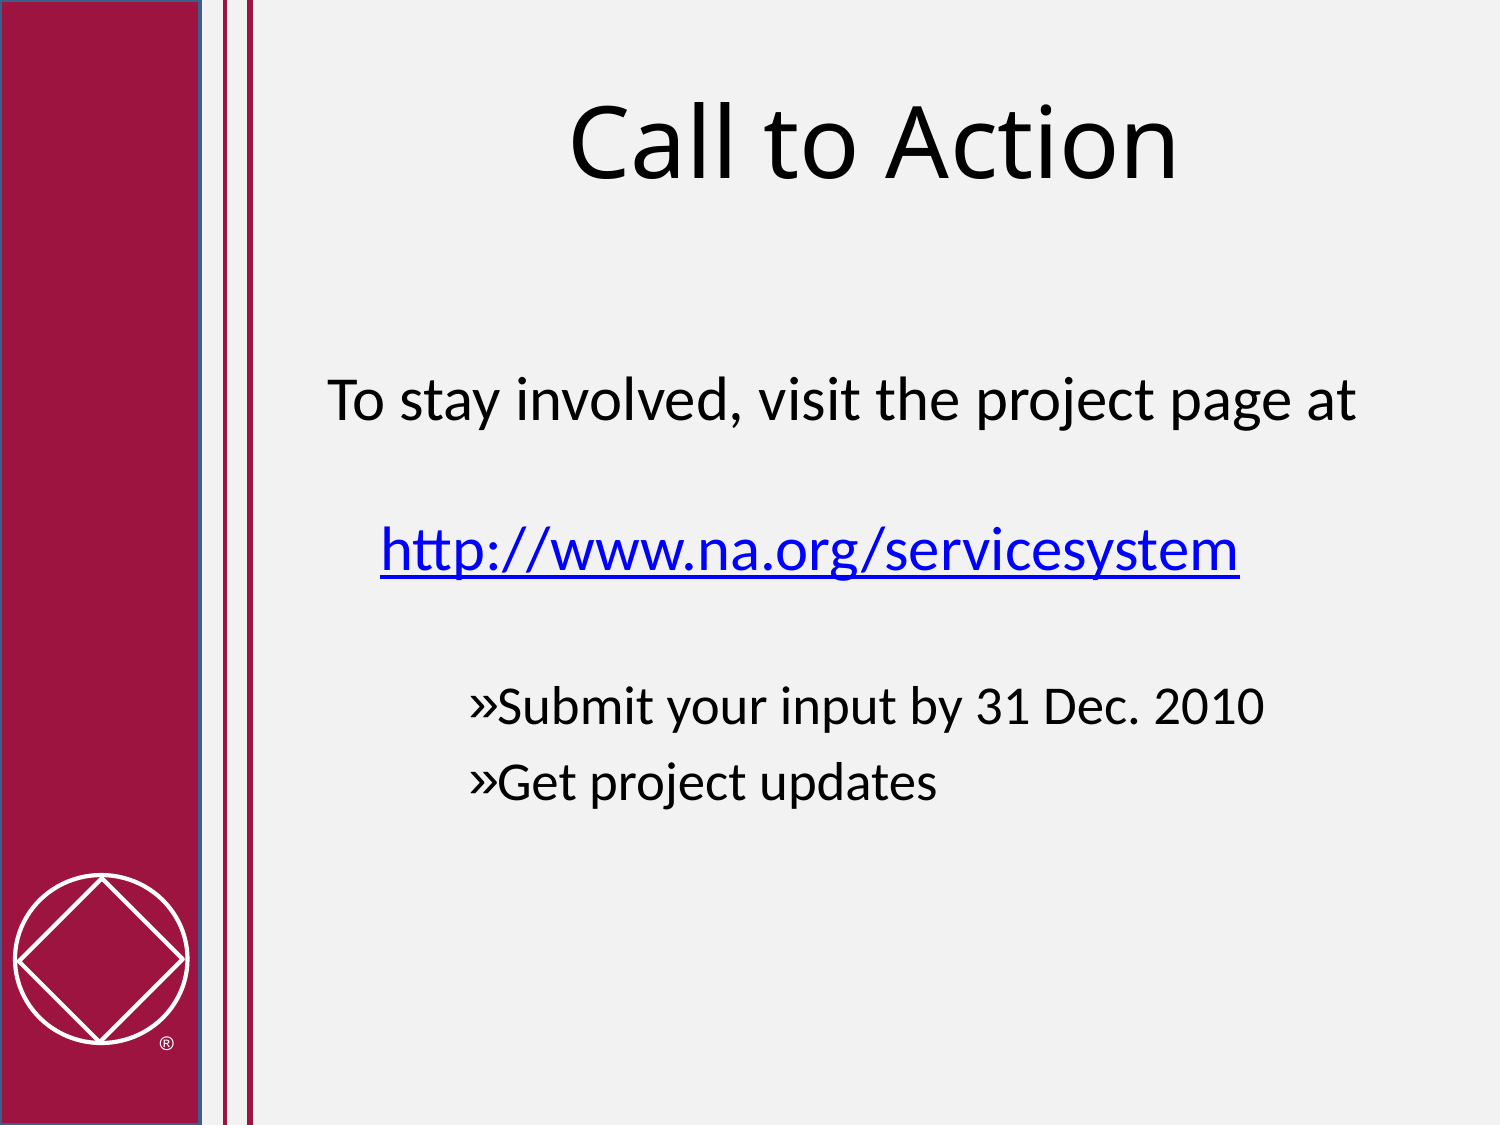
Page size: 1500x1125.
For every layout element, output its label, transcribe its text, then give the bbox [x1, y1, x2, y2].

title Call to Action [249, 45, 1500, 233]
list To stay involved, visit the project page at http://www.na.org/servicesystem Submit your input by 31 Dec. 2010 Get project updates [312, 350, 1450, 825]
